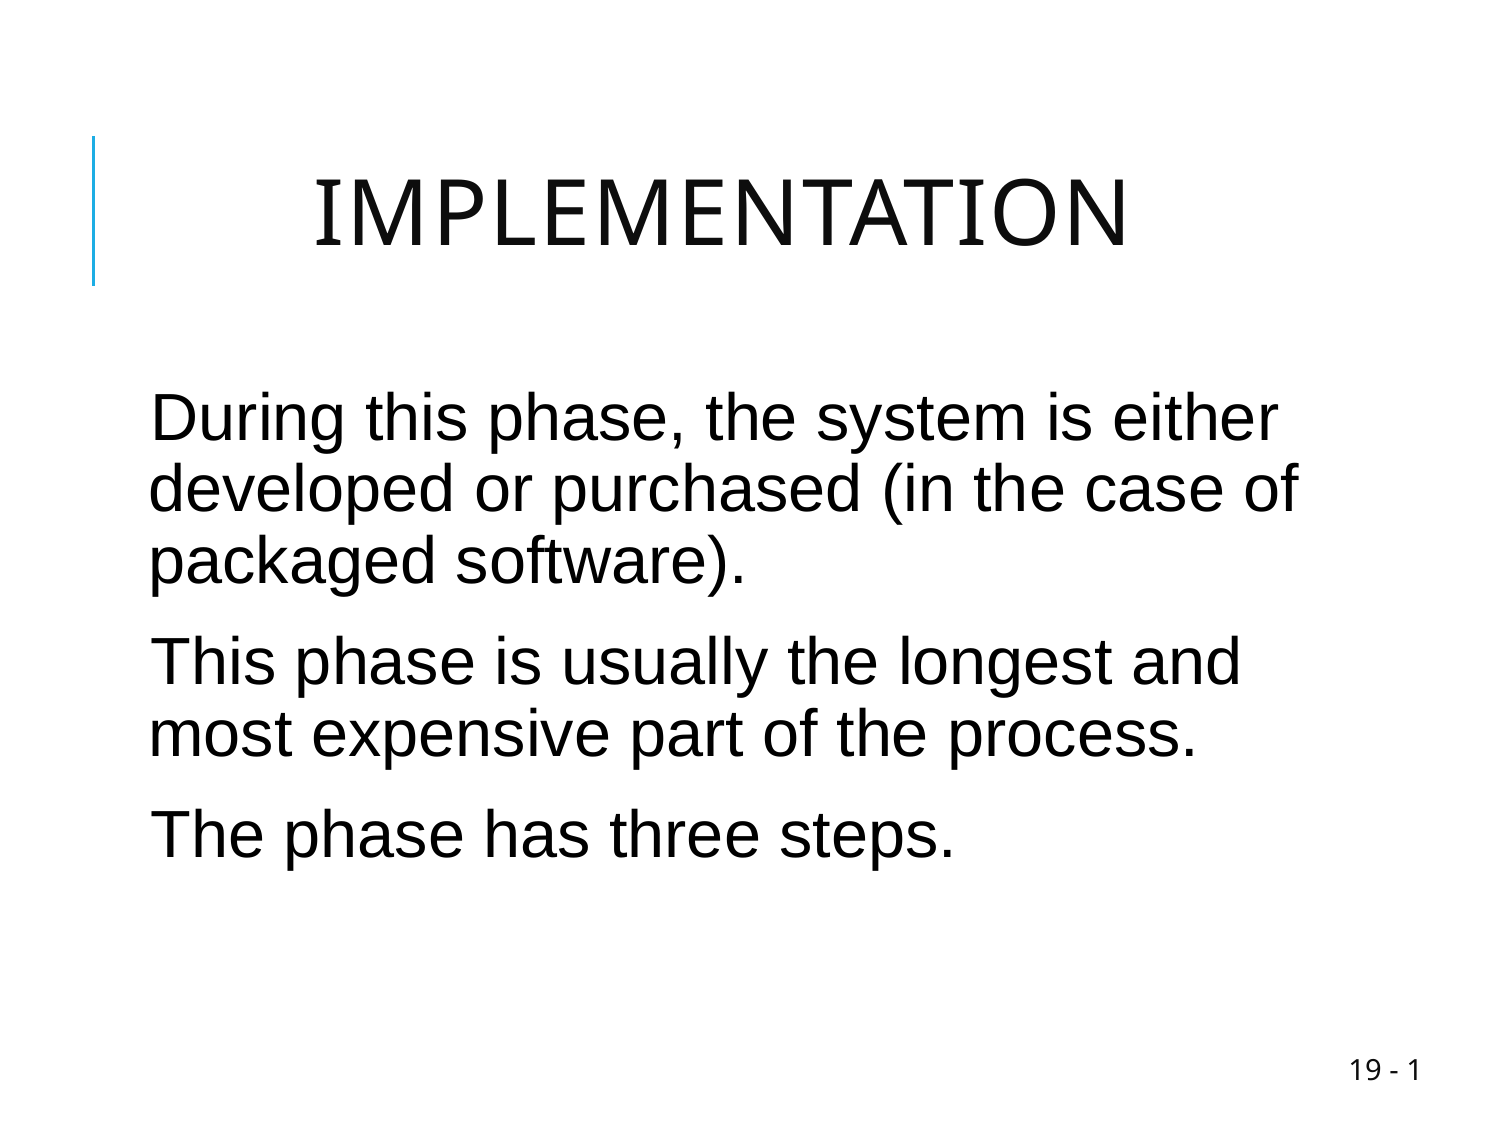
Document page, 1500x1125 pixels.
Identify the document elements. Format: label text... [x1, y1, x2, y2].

title Implementation [126, 96, 1322, 342]
slide_number 1 - 19 [1333, 1061, 1454, 1107]
list During this phase, the system is either developed or purchased (in the case of packaged software). This phase is usually the longest and most expensive part of the process. The phase has three steps. [126, 375, 1322, 1035]
